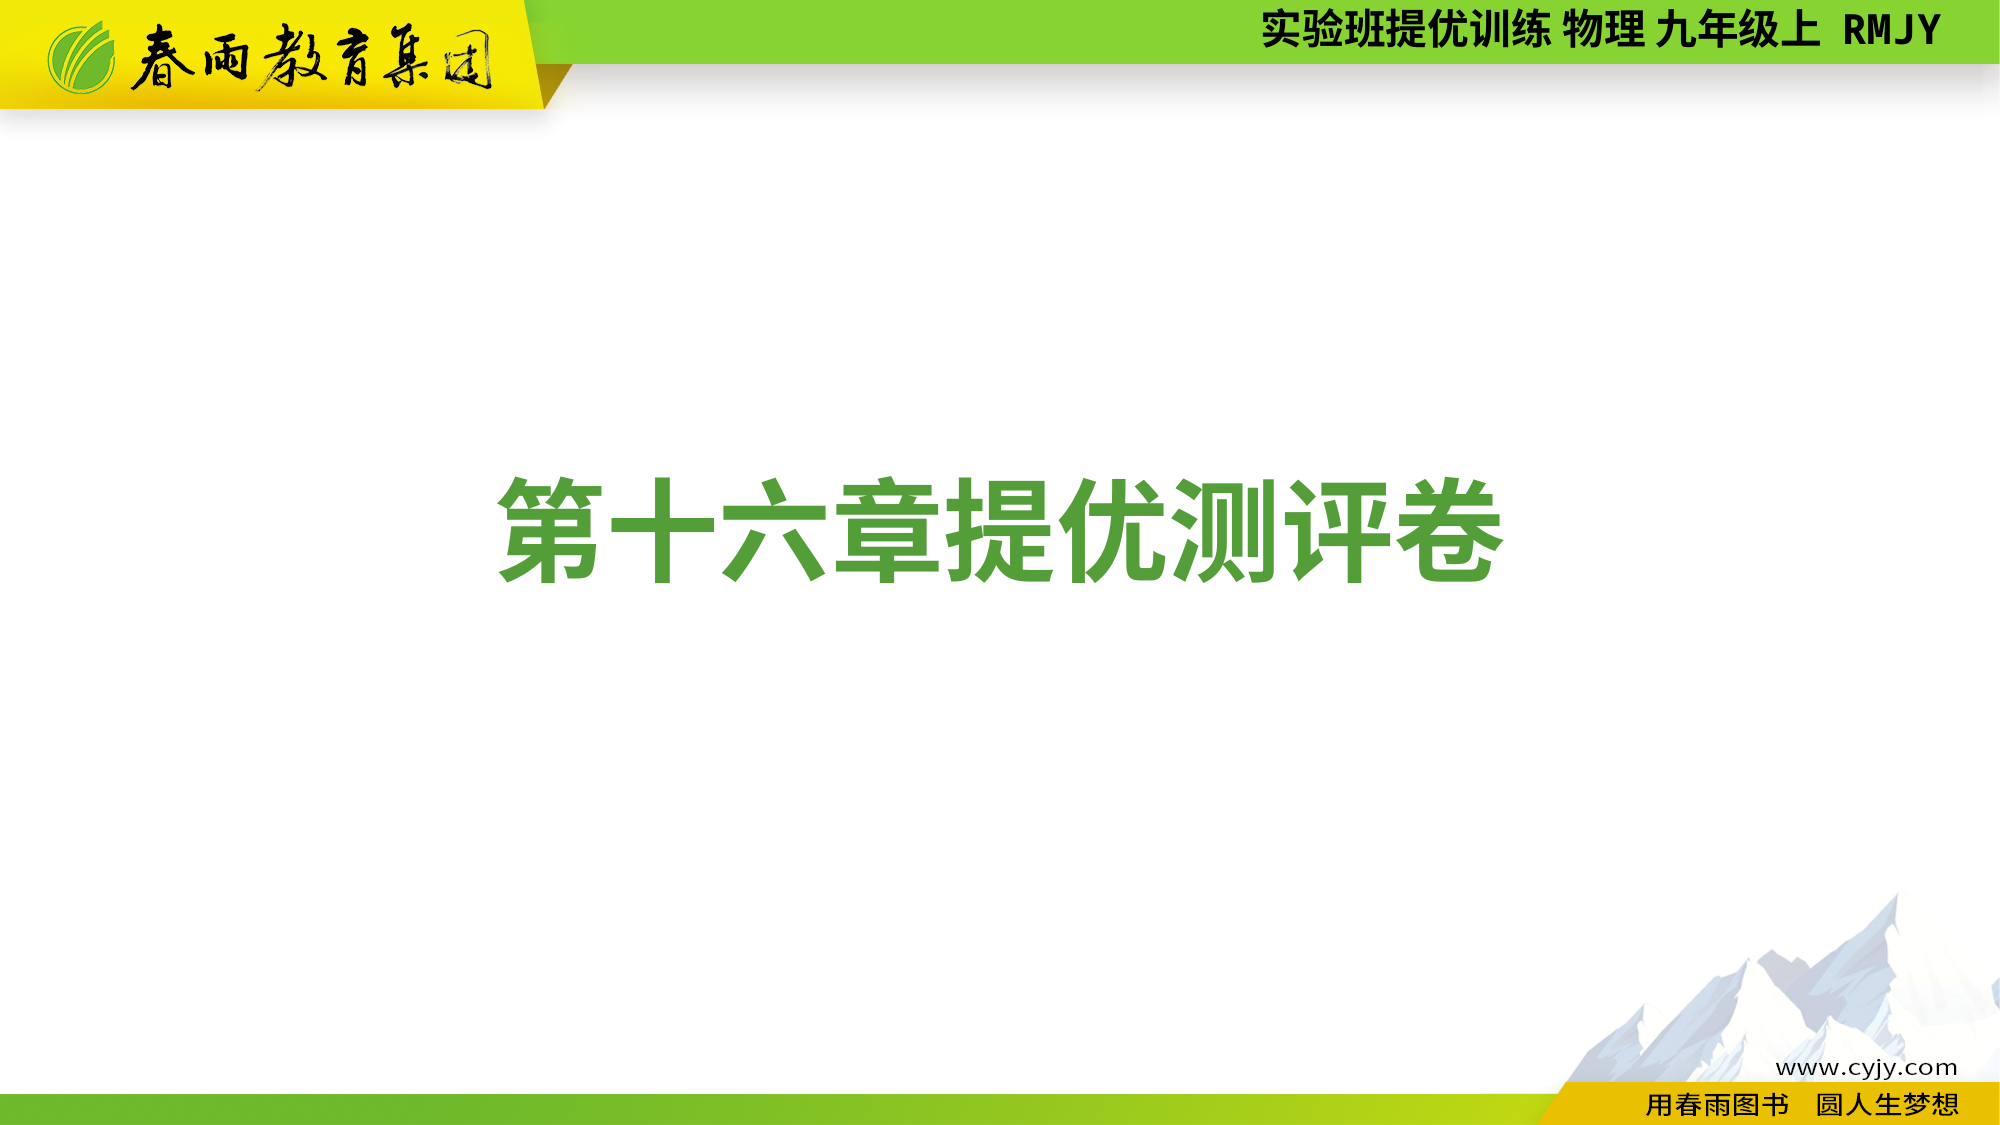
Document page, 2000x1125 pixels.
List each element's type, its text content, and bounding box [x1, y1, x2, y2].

picture [0, 0, 2000, 1125]
text_box 第十六章提优测评卷 [54, 385, 1946, 604]
